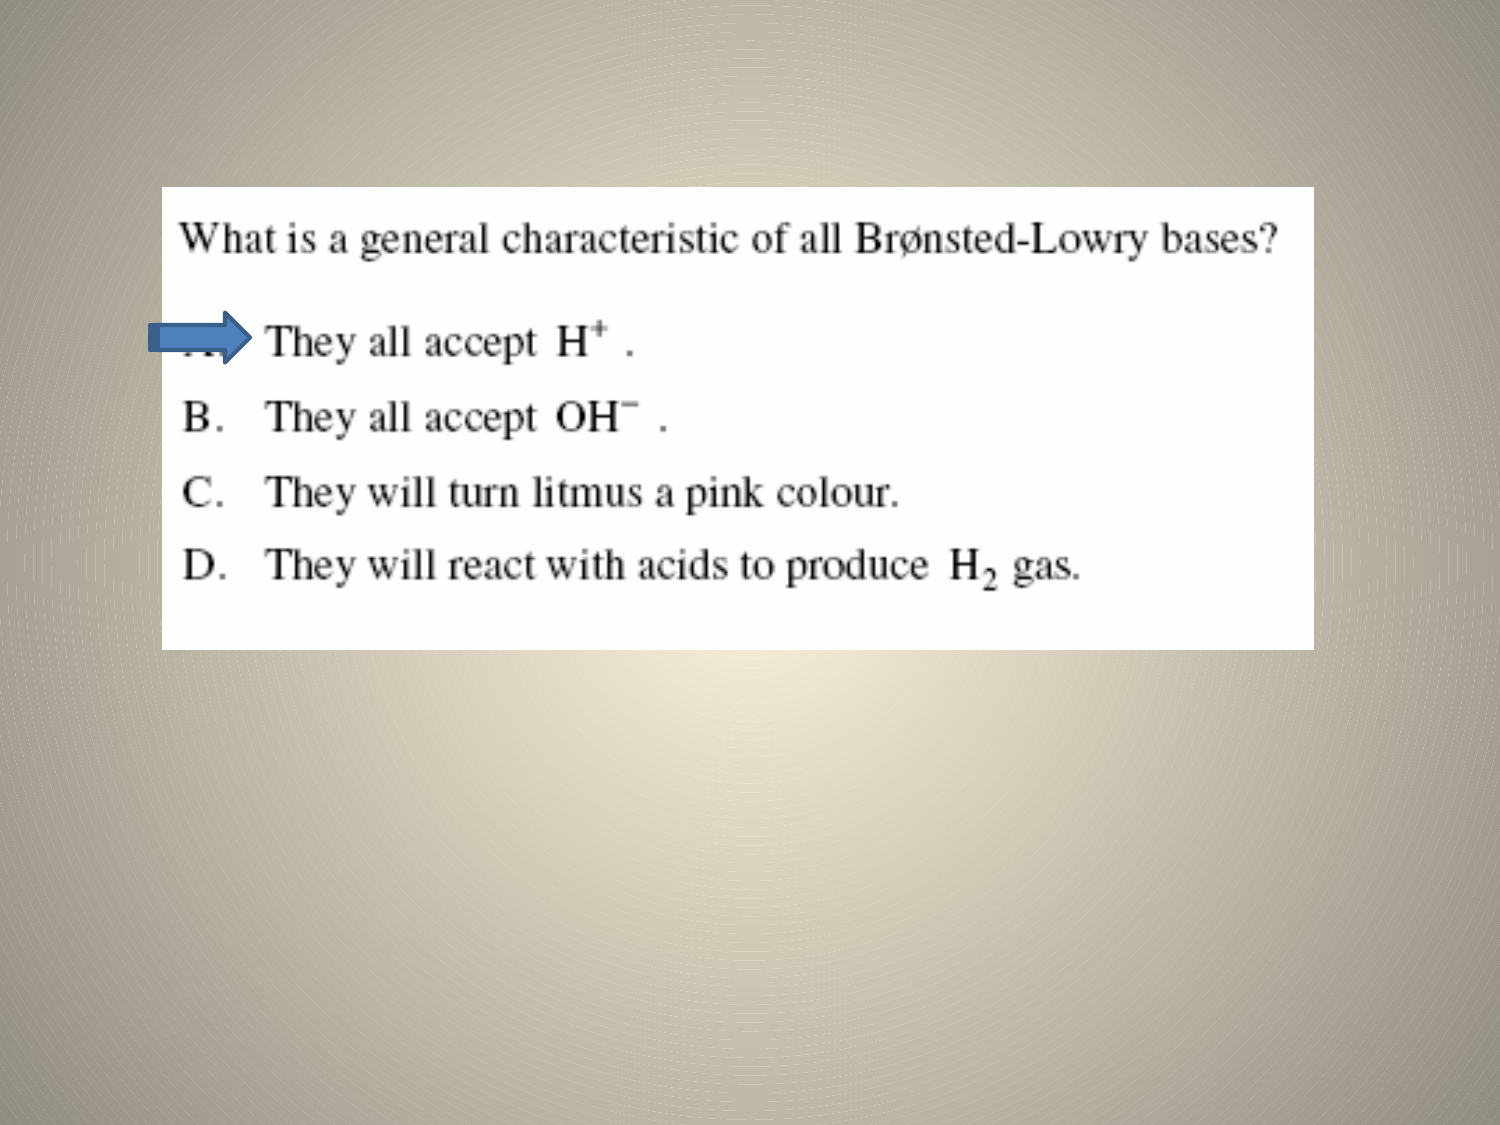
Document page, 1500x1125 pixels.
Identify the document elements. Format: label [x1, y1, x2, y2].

text_box [148, 323, 157, 352]
picture [162, 187, 1314, 651]
